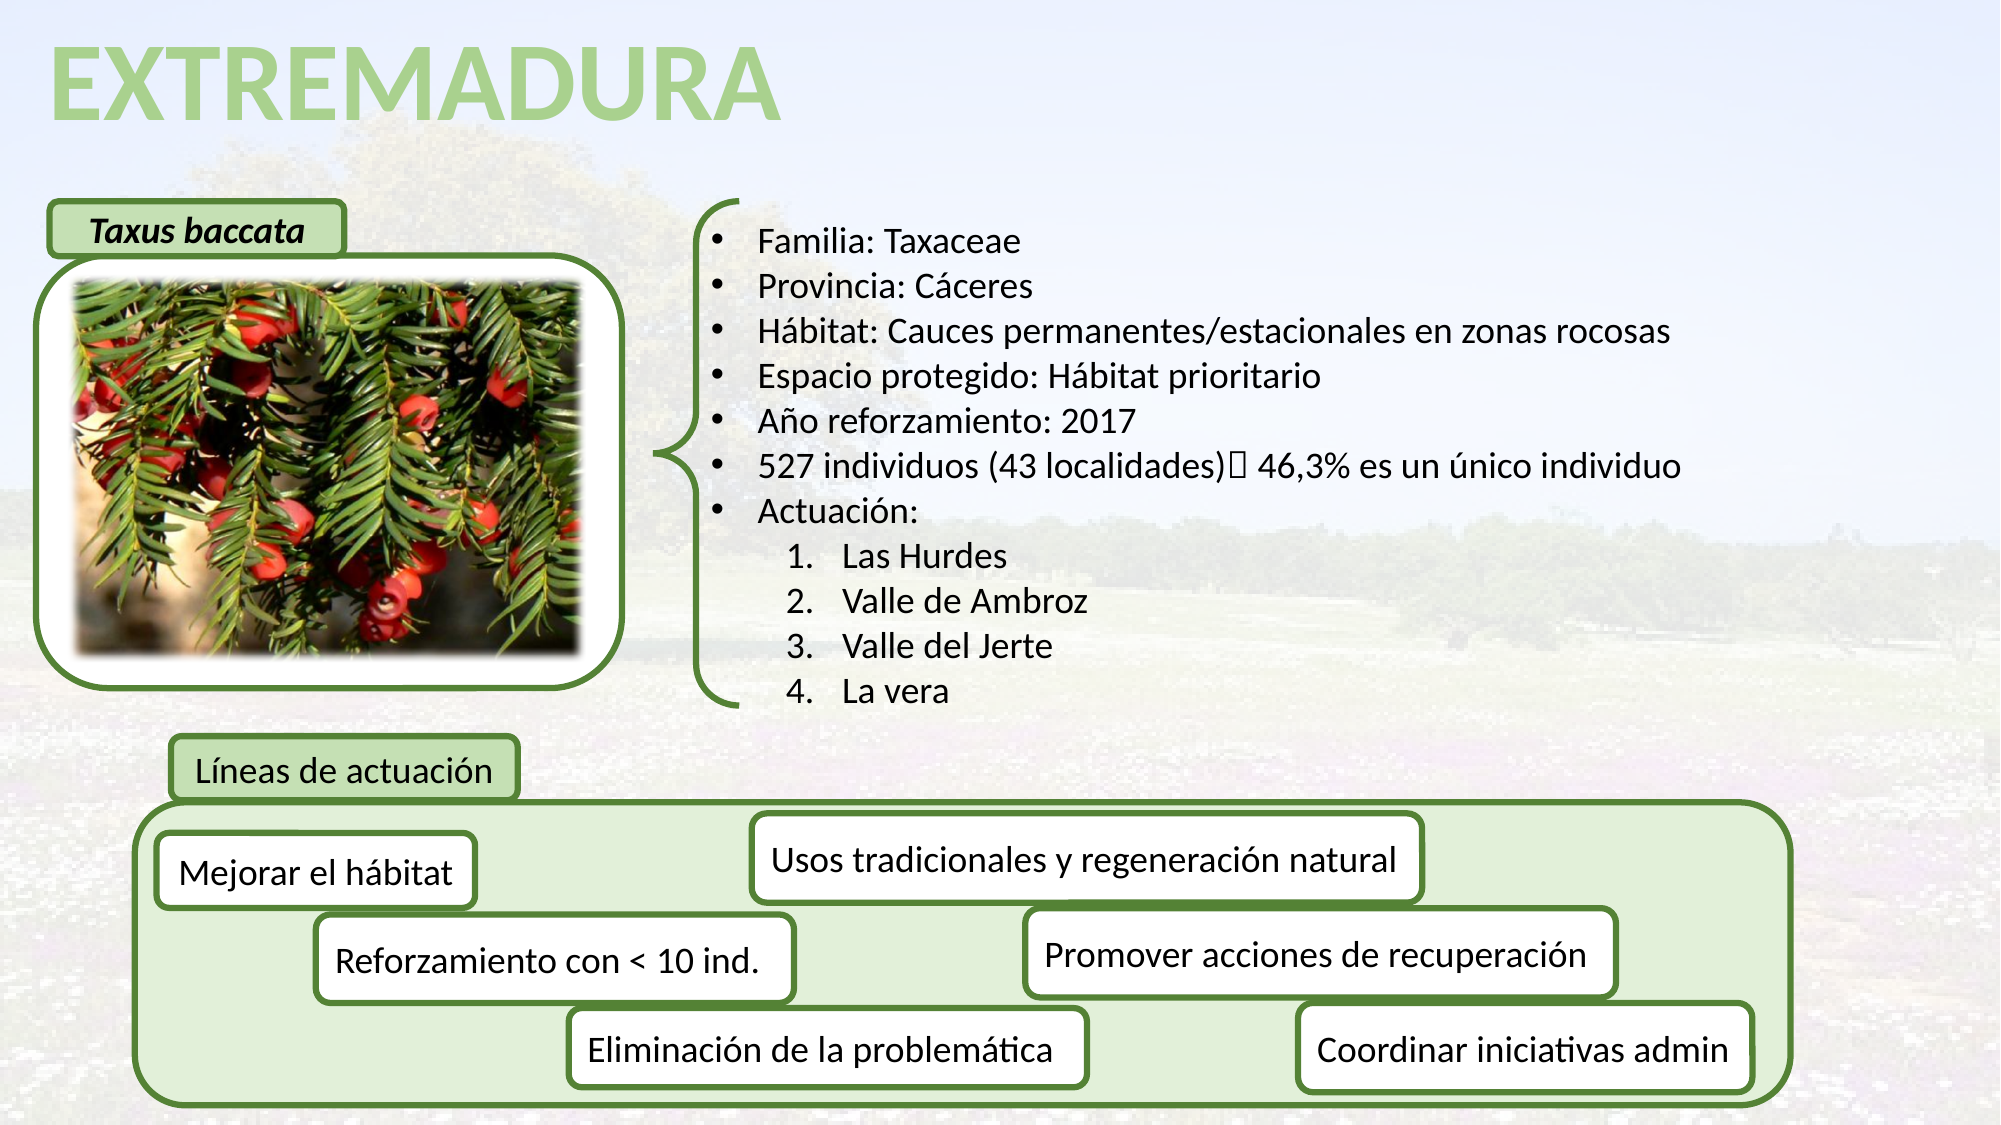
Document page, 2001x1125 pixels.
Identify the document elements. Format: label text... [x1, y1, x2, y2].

text_box EXTREMADURA [0, 0, 806, 150]
text_box [34, 254, 624, 690]
text_box Familia: Taxaceae Provincia: Cáceres Hábitat: Cauces permanentes/estacionales en zonas rocosas Espacio protegido: Hábitat prioritario Año reforzamiento: 2017 527 individuos (43 localidades) 46,3% es un único individuo Actuación: Las Hurdes Valle de Ambroz Valle del Jerte La vera [696, 208, 1791, 719]
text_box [134, 736, 1791, 1106]
text_box Taxus baccata [48, 200, 346, 258]
text_box [714, 200, 740, 208]
picture [66, 274, 587, 663]
text_box [652, 236, 696, 670]
